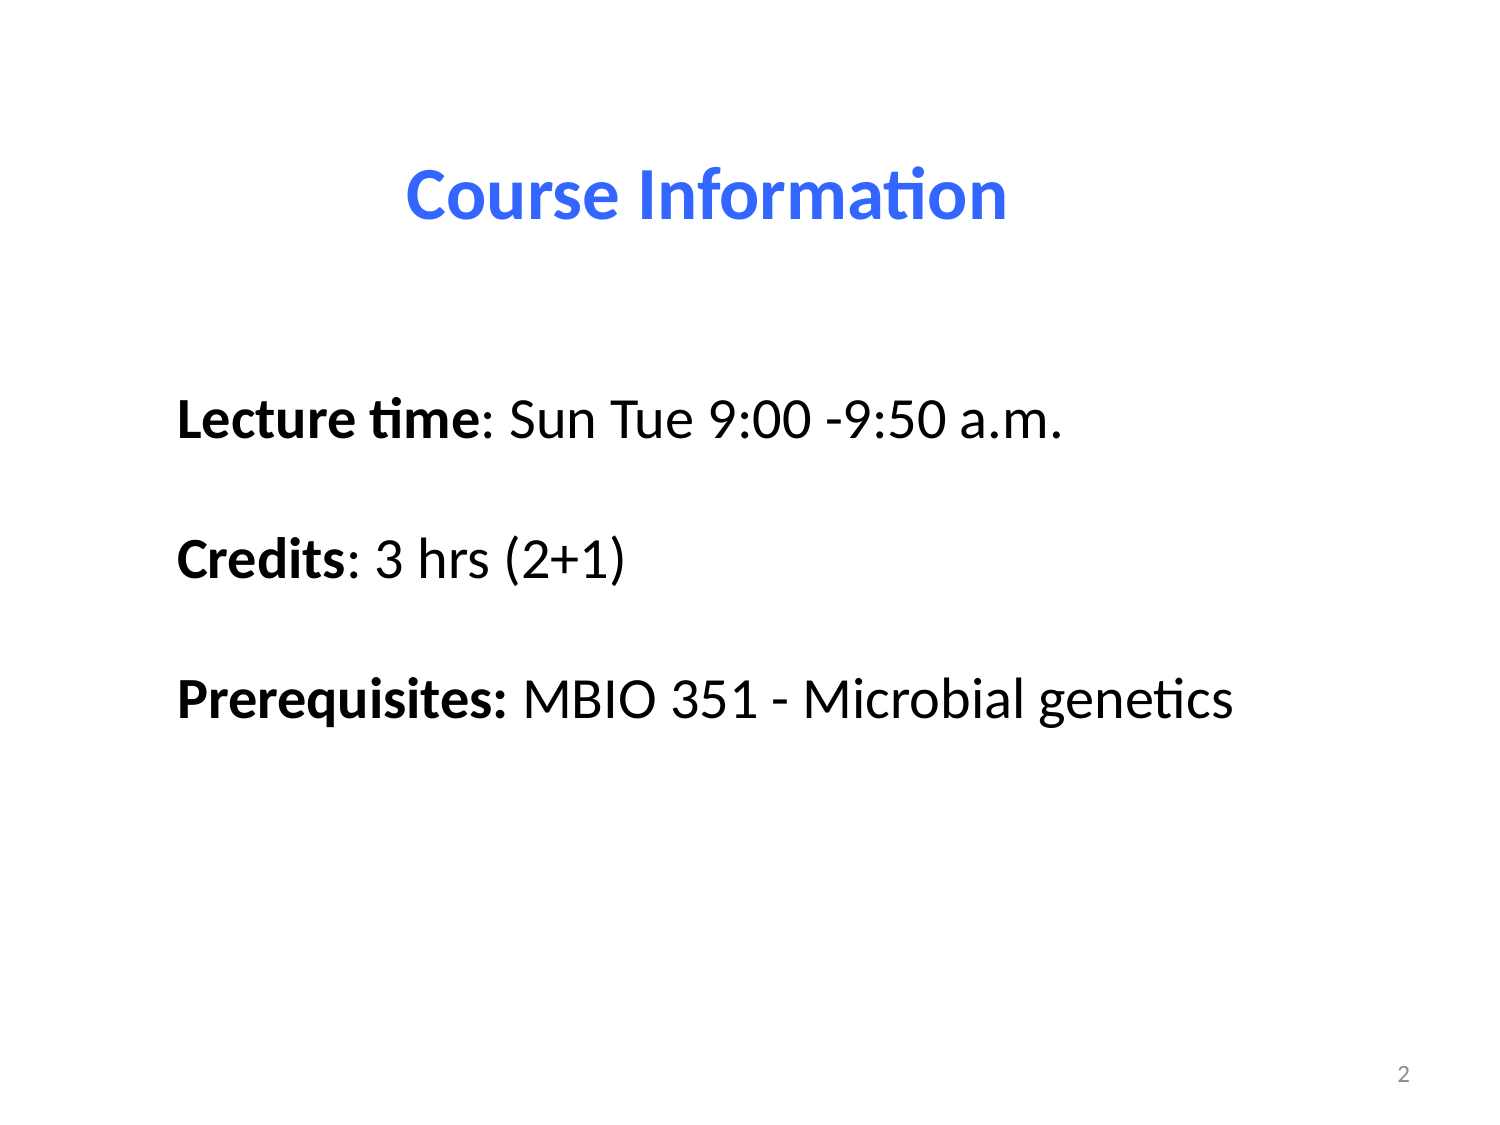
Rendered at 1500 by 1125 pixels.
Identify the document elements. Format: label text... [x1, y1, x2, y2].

text_box Lecture time: Sun Tue 9:00 -9:50 a.m. Credits: 3 hrs (2+1) Prerequisites: MBIO 351 - Microbial genetics [162, 373, 1353, 738]
text_box Course Information [392, 137, 1024, 243]
slide_number 1 [1074, 1042, 1425, 1103]
